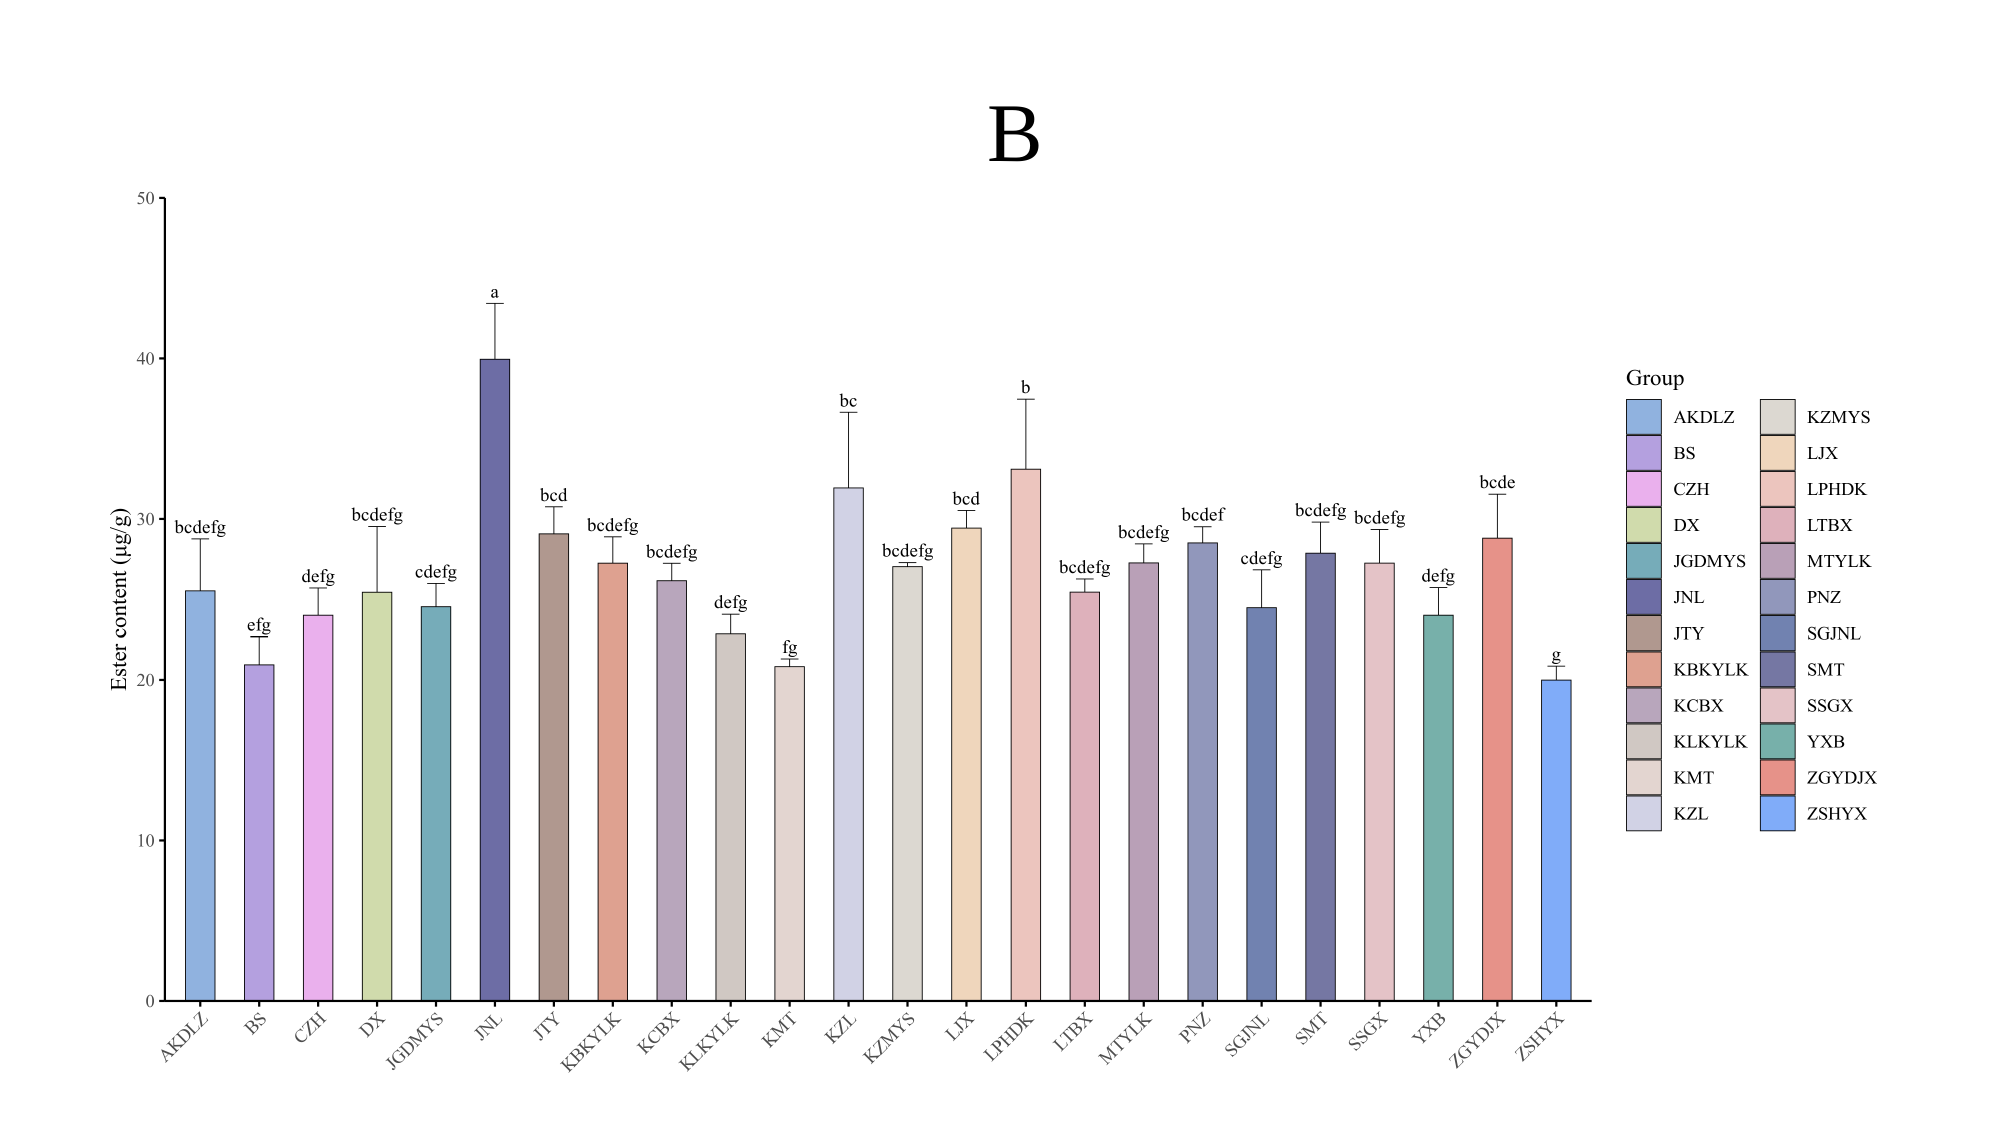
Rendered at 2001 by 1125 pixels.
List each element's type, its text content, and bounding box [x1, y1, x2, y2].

title B [265, 12, 1766, 186]
picture [99, 186, 1901, 1088]
